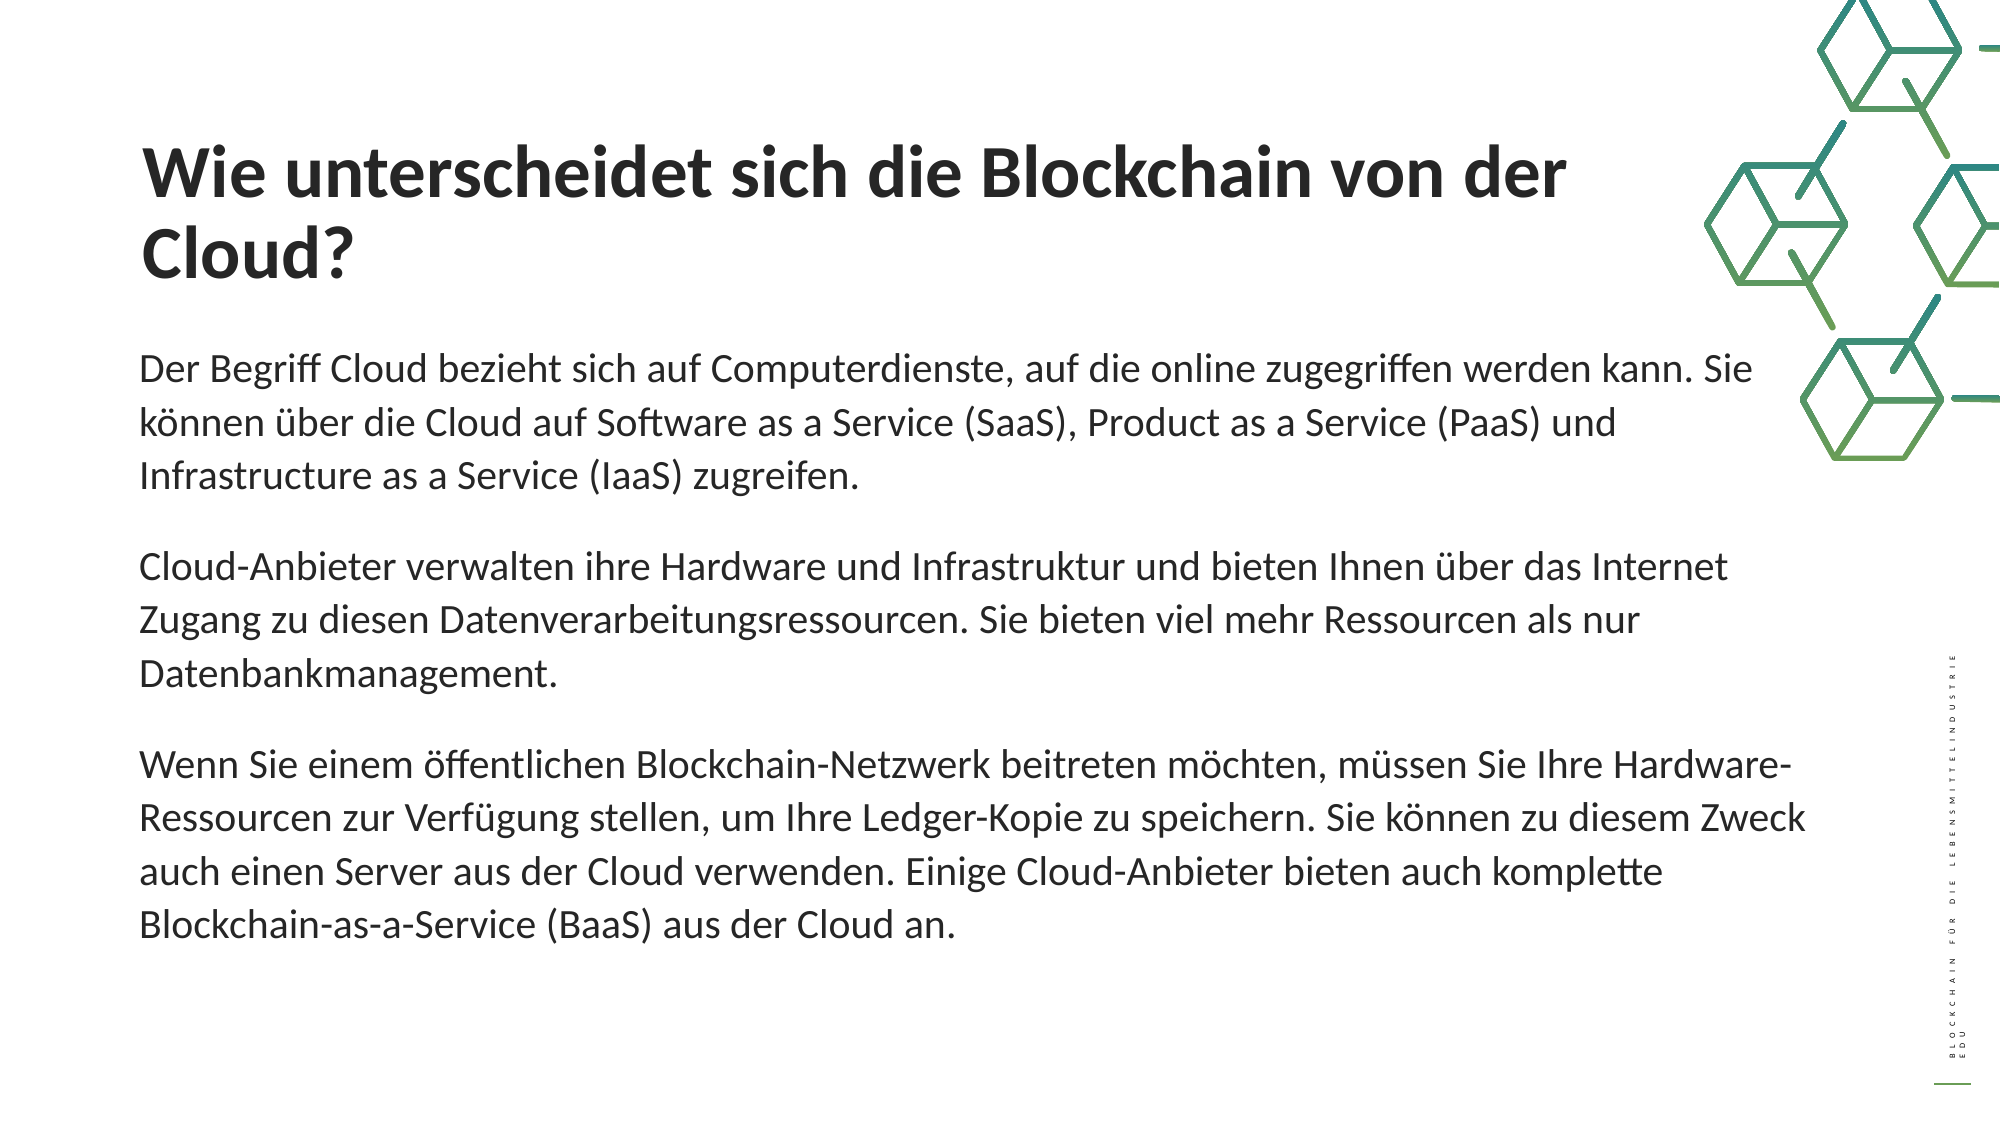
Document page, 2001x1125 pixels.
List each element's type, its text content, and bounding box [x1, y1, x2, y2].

list Der Begriff Cloud bezieht sich auf Computerdienste, auf die online zugegriffen werden kann. Sie können über die Cloud auf Software as a Service (SaaS), Product as a Service (PaaS) und Infrastructure as a Service (IaaS) zugreifen. Cloud-Anbieter verwalten ihre Hardware und Infrastruktur und bieten Ihnen über das Internet Zugang zu diesen Datenverarbeitungsressourcen. Sie bieten viel mehr Ressourcen als nur Datenbankmanagement. Wenn Sie einem öffentlichen Blockchain-Netzwerk beitreten möchten, müssen Sie Ihre Hardware-Ressourcen zur Verfügung stellen, um Ihre Ledger-Kopie zu speichern. Sie können zu diesem Zweck auch einen Server aus der Cloud verwenden. Einige Cloud-Anbieter bieten auch komplette Blockchain-as-a-Service (BaaS) aus der Cloud an. [86, 329, 1825, 1100]
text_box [1704, 0, 2000, 461]
list Wie unterscheidet sich die Blockchain von der Cloud? [128, 124, 1704, 337]
